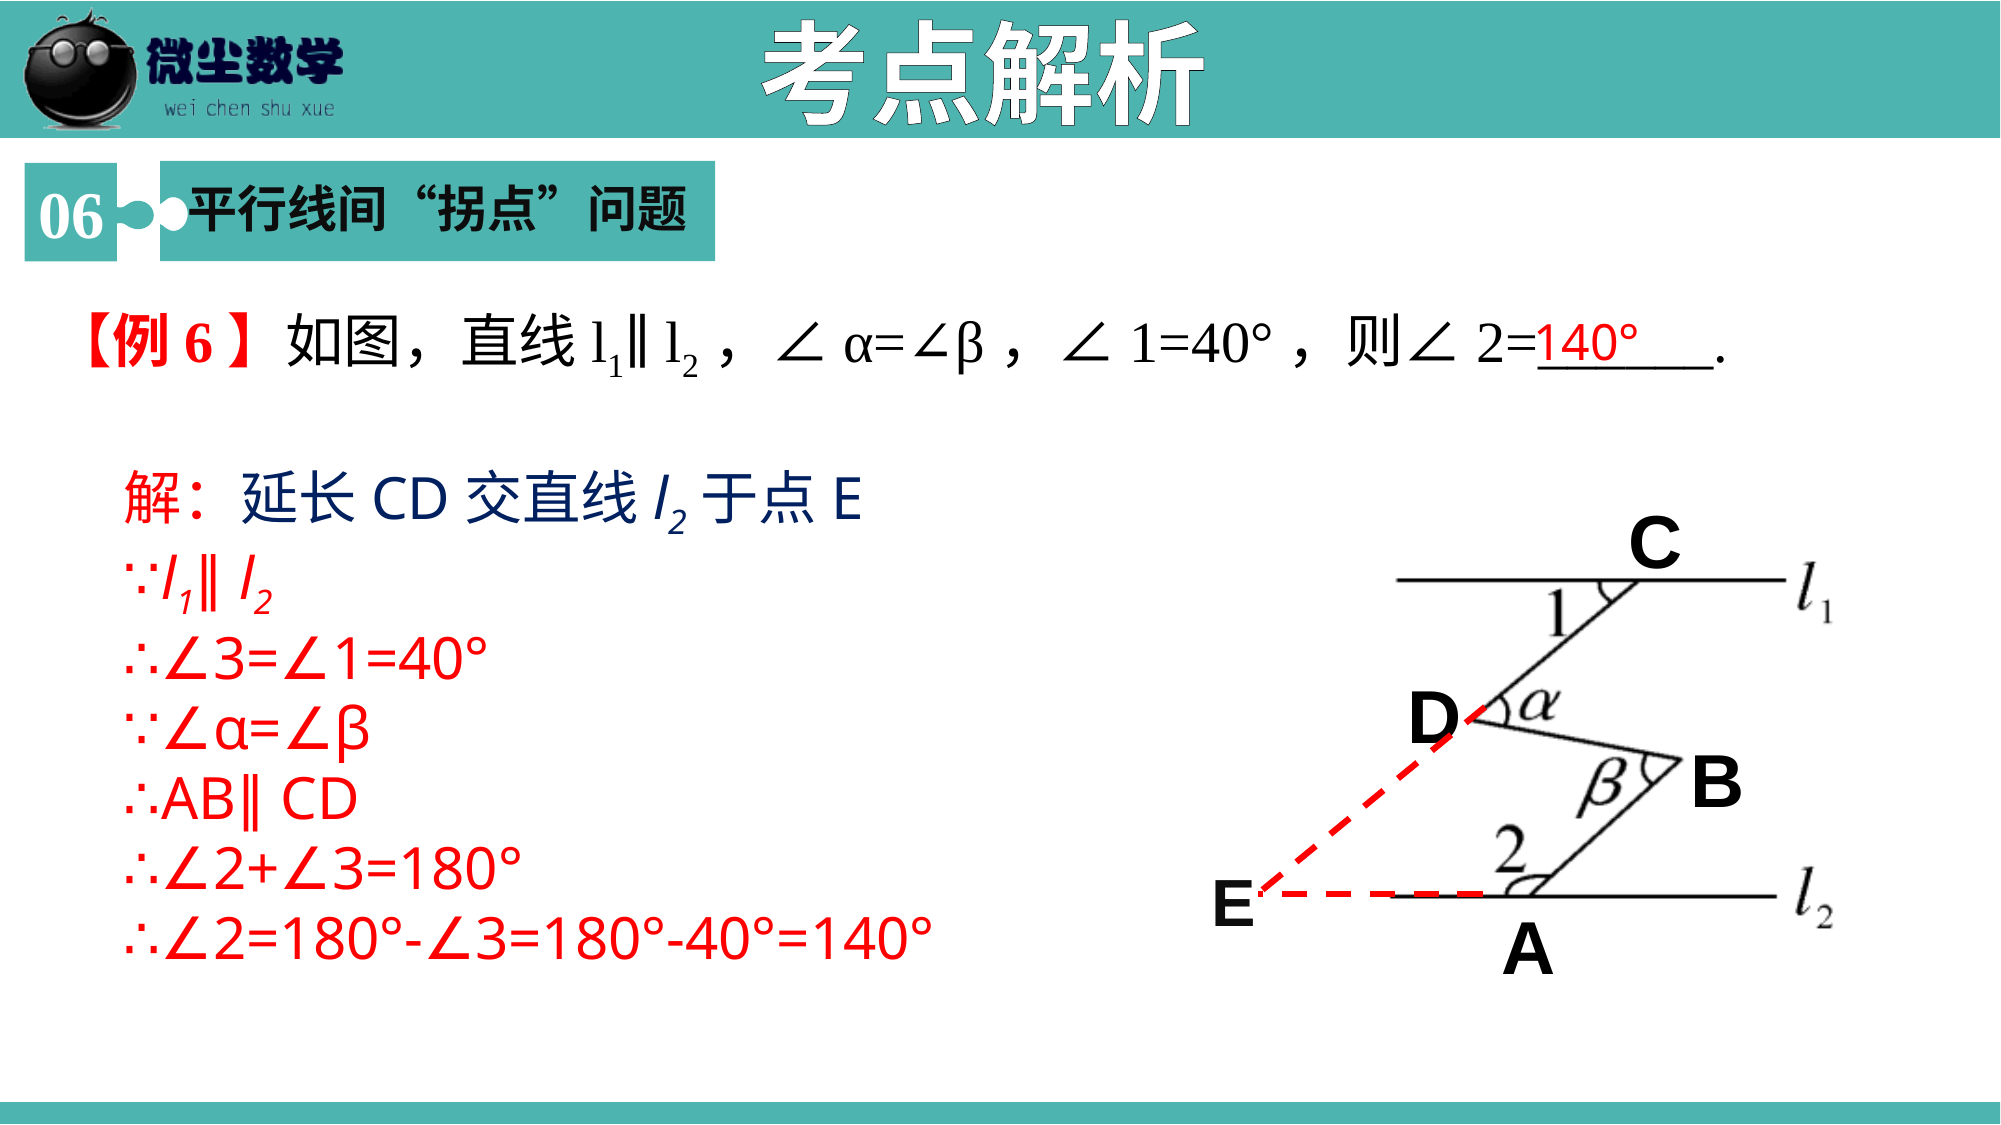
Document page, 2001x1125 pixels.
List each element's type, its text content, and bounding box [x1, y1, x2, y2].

text_box 考点解析 [742, 0, 1223, 146]
text_box 解：延长CD交直线l2于点E ∵l1∥ l2 ∴∠3=∠1=40° ∵∠α=∠β ∴AB∥ CD ∴∠2+∠3=180° ∴∠2=180°-∠3=180°-40°=140° [109, 454, 1110, 979]
text_box E [1197, 852, 1269, 947]
picture [0, 1, 2001, 1124]
text_box 06 [24, 162, 154, 262]
text_box 140° [1518, 302, 1656, 378]
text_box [1333, 486, 1900, 998]
text_box 平行线间“拐点”问题 [160, 160, 716, 262]
text_box 【例6】如图，直线l1∥ l2，∠α=∠β，∠1=40°，则∠2=______. [39, 296, 2000, 392]
